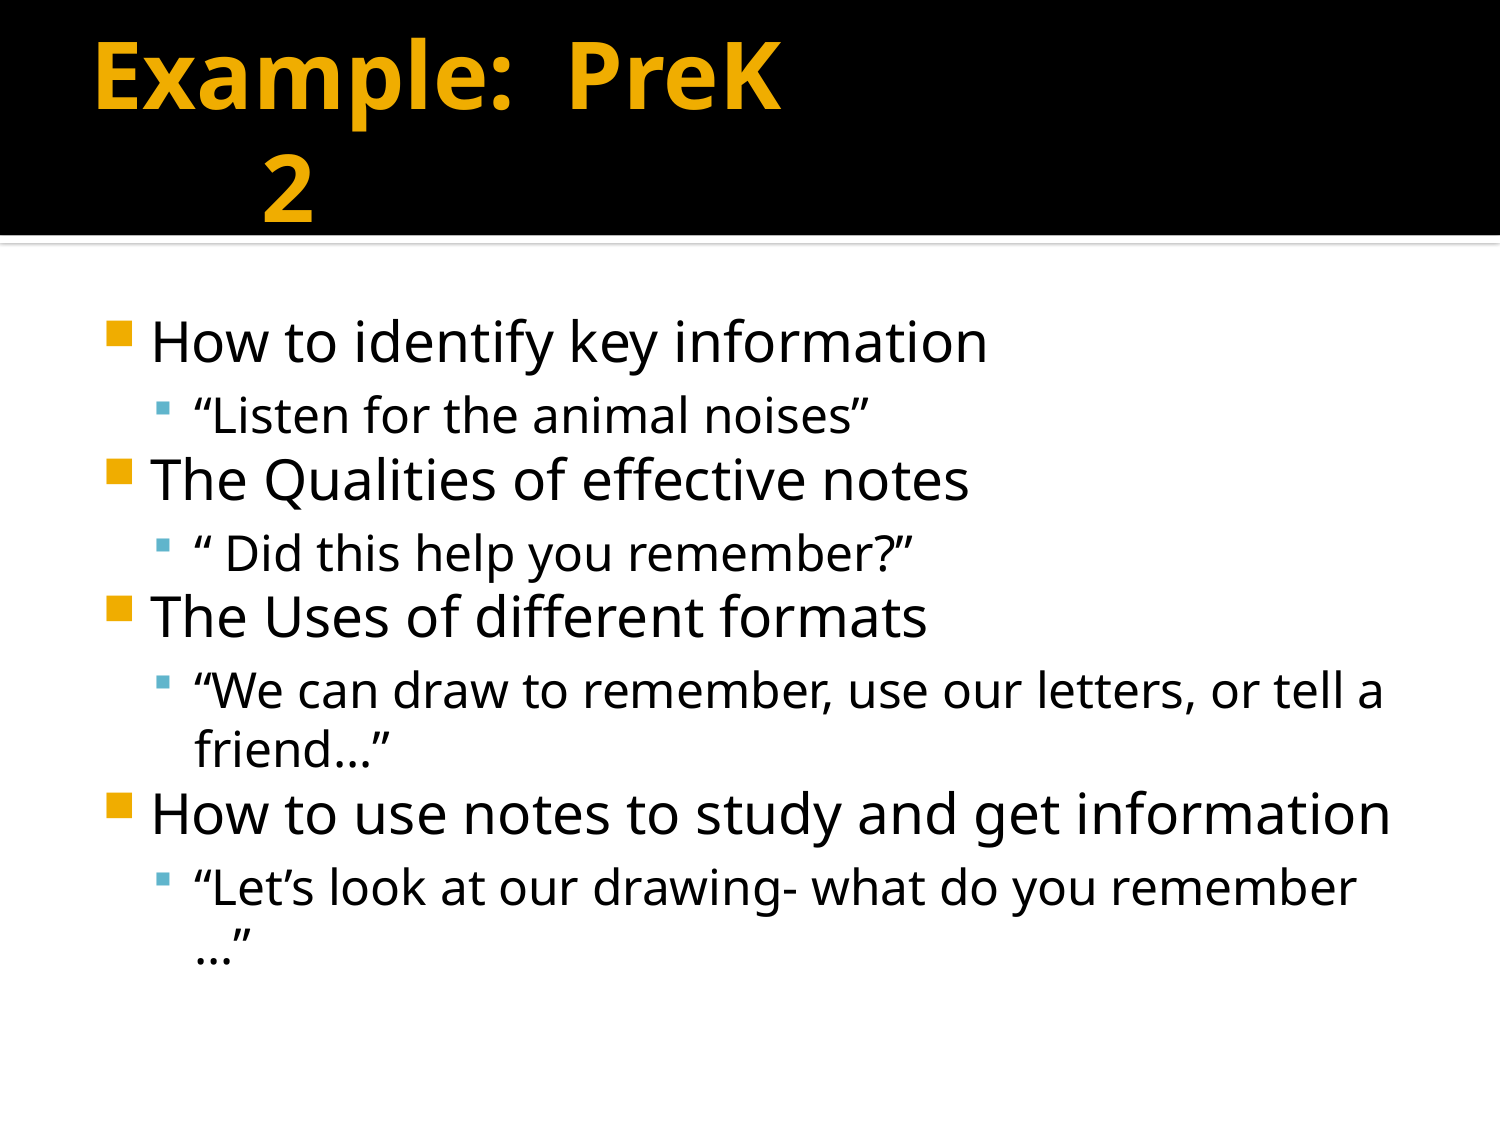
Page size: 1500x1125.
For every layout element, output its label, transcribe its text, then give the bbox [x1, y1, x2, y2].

list How to identify key information “Listen for the animal noises” The Qualities of effective notes “ Did this help you remember?” The Uses of different formats “We can draw to remember, use our letters, or tell a friend…” How to use notes to study and get information “Let’s look at our drawing- what do you remember …” [75, 291, 1425, 1050]
title Example: PreK 2 [75, 25, 1425, 231]
